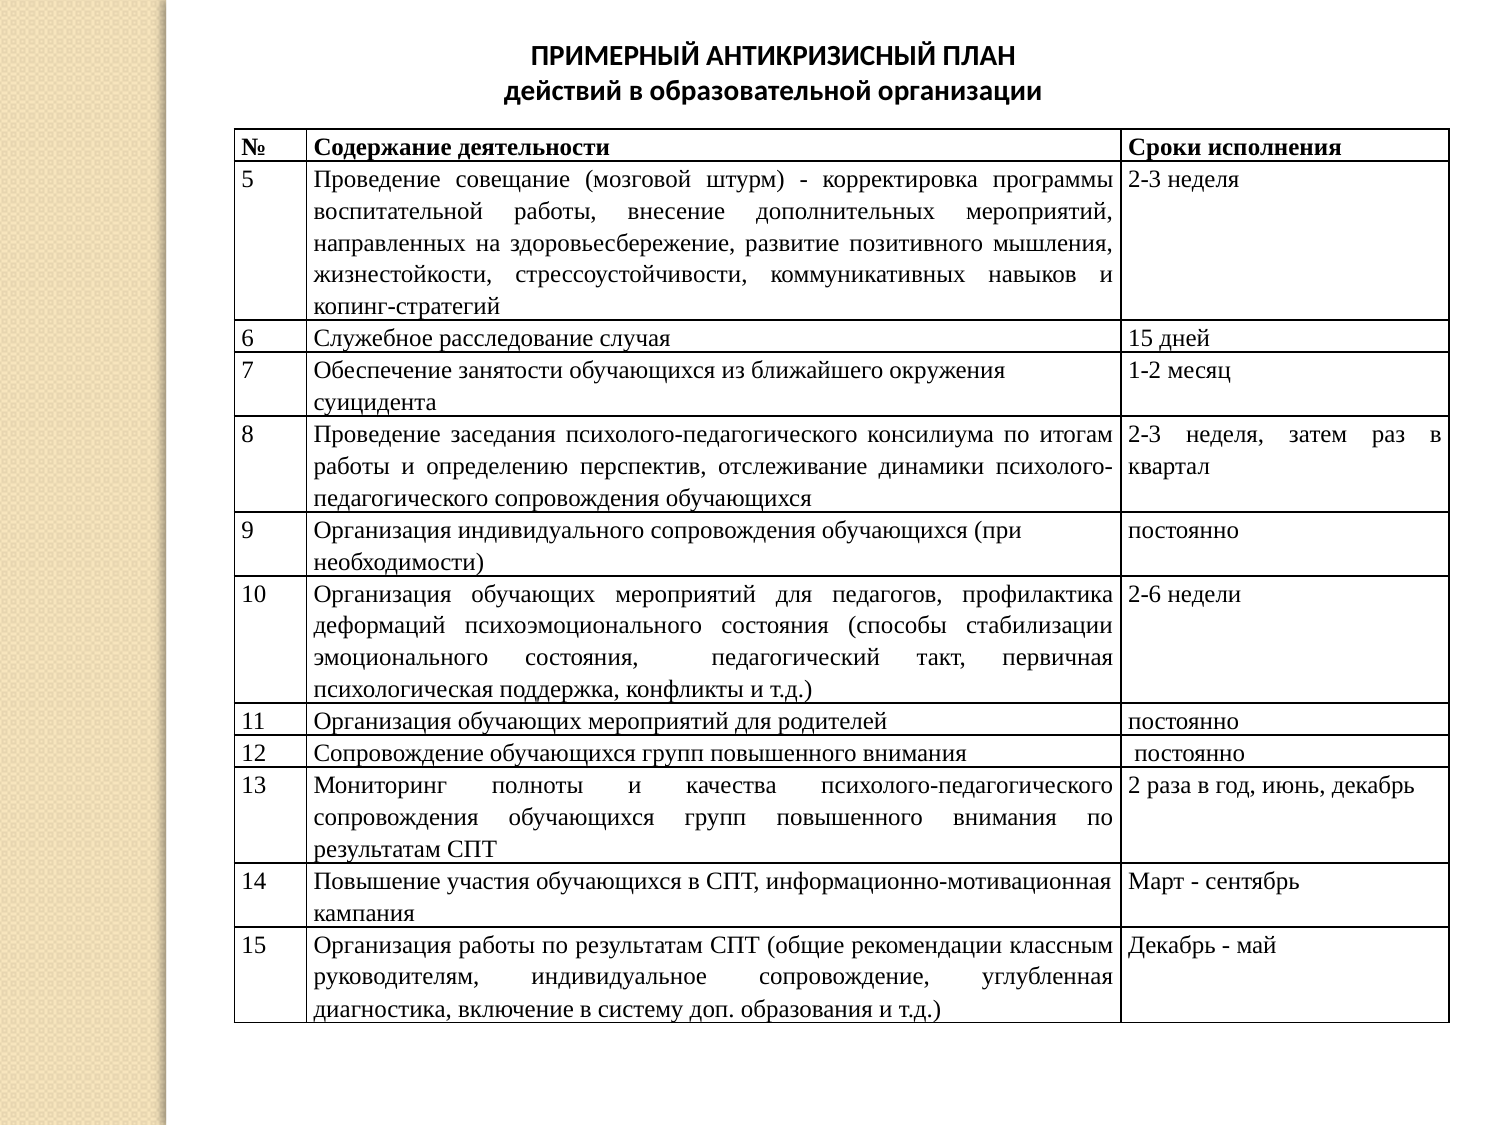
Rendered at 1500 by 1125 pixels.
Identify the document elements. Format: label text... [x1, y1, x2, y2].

table_header № [235, 130, 306, 160]
table_cell 13 [235, 768, 306, 862]
table_cell Служебное расследование случая [307, 321, 1120, 351]
table_cell постоянно [1122, 736, 1448, 766]
table_cell 9 [235, 513, 306, 575]
table_cell постоянно [1122, 704, 1448, 734]
table_cell 2 раза в год, июнь, декабрь [1122, 768, 1448, 862]
table_cell 12 [235, 736, 306, 766]
table_cell 14 [235, 864, 306, 926]
table_cell Проведение совещание (мозговой штурм) - корректировка программы воспитательной работы, внесение дополнительных мероприятий, направленных на здоровьесбережение, развитие позитивного мышления, жизнестойкости, стрессоустойчивости, коммуникативных навыков и копинг-стратегий [307, 162, 1120, 319]
table_cell 2-6 недели [1122, 577, 1448, 702]
table_cell Декабрь - май [1122, 928, 1448, 1022]
table_cell постоянно [1122, 513, 1448, 575]
table_cell Организация обучающих мероприятий для педагогов, профилактика деформаций психоэмоционального состояния (способы стабилизации эмоционального состояния, педагогический такт, первичная психологическая поддержка, конфликты и т.д.) [307, 577, 1120, 702]
table_cell Повышение участия обучающихся в СПТ, информационно-мотивационная кампания [307, 864, 1120, 926]
text_box ПРИМЕРНЫЙ АНТИКРИЗИСНЫЙ ПЛАН действий в образовательной организации [421, 28, 1125, 159]
table_header Содержание деятельности [307, 130, 1120, 160]
table_cell 15 [235, 928, 306, 1022]
table_cell Организация индивидуального сопровождения обучающихся (при необходимости) [307, 513, 1120, 575]
table_cell Проведение заседания психолого-педагогического консилиума по итогам работы и определению перспектив, отслеживание динамики психолого-педагогического сопровождения обучающихся [307, 417, 1120, 511]
table_cell 11 [235, 704, 306, 734]
table_cell 15 дней [1122, 321, 1448, 351]
table_cell 5 [235, 162, 306, 319]
table_cell Организация работы по результатам СПТ (общие рекомендации классным руководителям, индивидуальное сопровождение, углубленная диагностика, включение в систему доп. образования и т.д.) [307, 928, 1120, 1022]
table_cell Сопровождение обучающихся групп повышенного внимания [307, 736, 1120, 766]
table_cell 2-3 неделя [1122, 162, 1448, 319]
table_cell Обеспечение занятости обучающихся из ближайшего окружения суицидента [307, 353, 1120, 415]
table_cell Мониторинг полноты и качества психолого-педагогического сопровождения обучающихся групп повышенного внимания по результатам СПТ [307, 768, 1120, 862]
table_cell 1-2 месяц [1122, 353, 1448, 415]
table_cell 6 [235, 321, 306, 351]
table_cell 10 [235, 577, 306, 702]
table_cell 8 [235, 417, 306, 511]
table_cell 7 [235, 353, 306, 415]
table_cell Организация обучающих мероприятий для родителей [307, 704, 1120, 734]
table_cell Март - сентябрь [1122, 864, 1448, 926]
table_header Сроки исполнения [1122, 130, 1448, 160]
table_cell 2-3 неделя, затем раз в квартал [1122, 417, 1448, 511]
